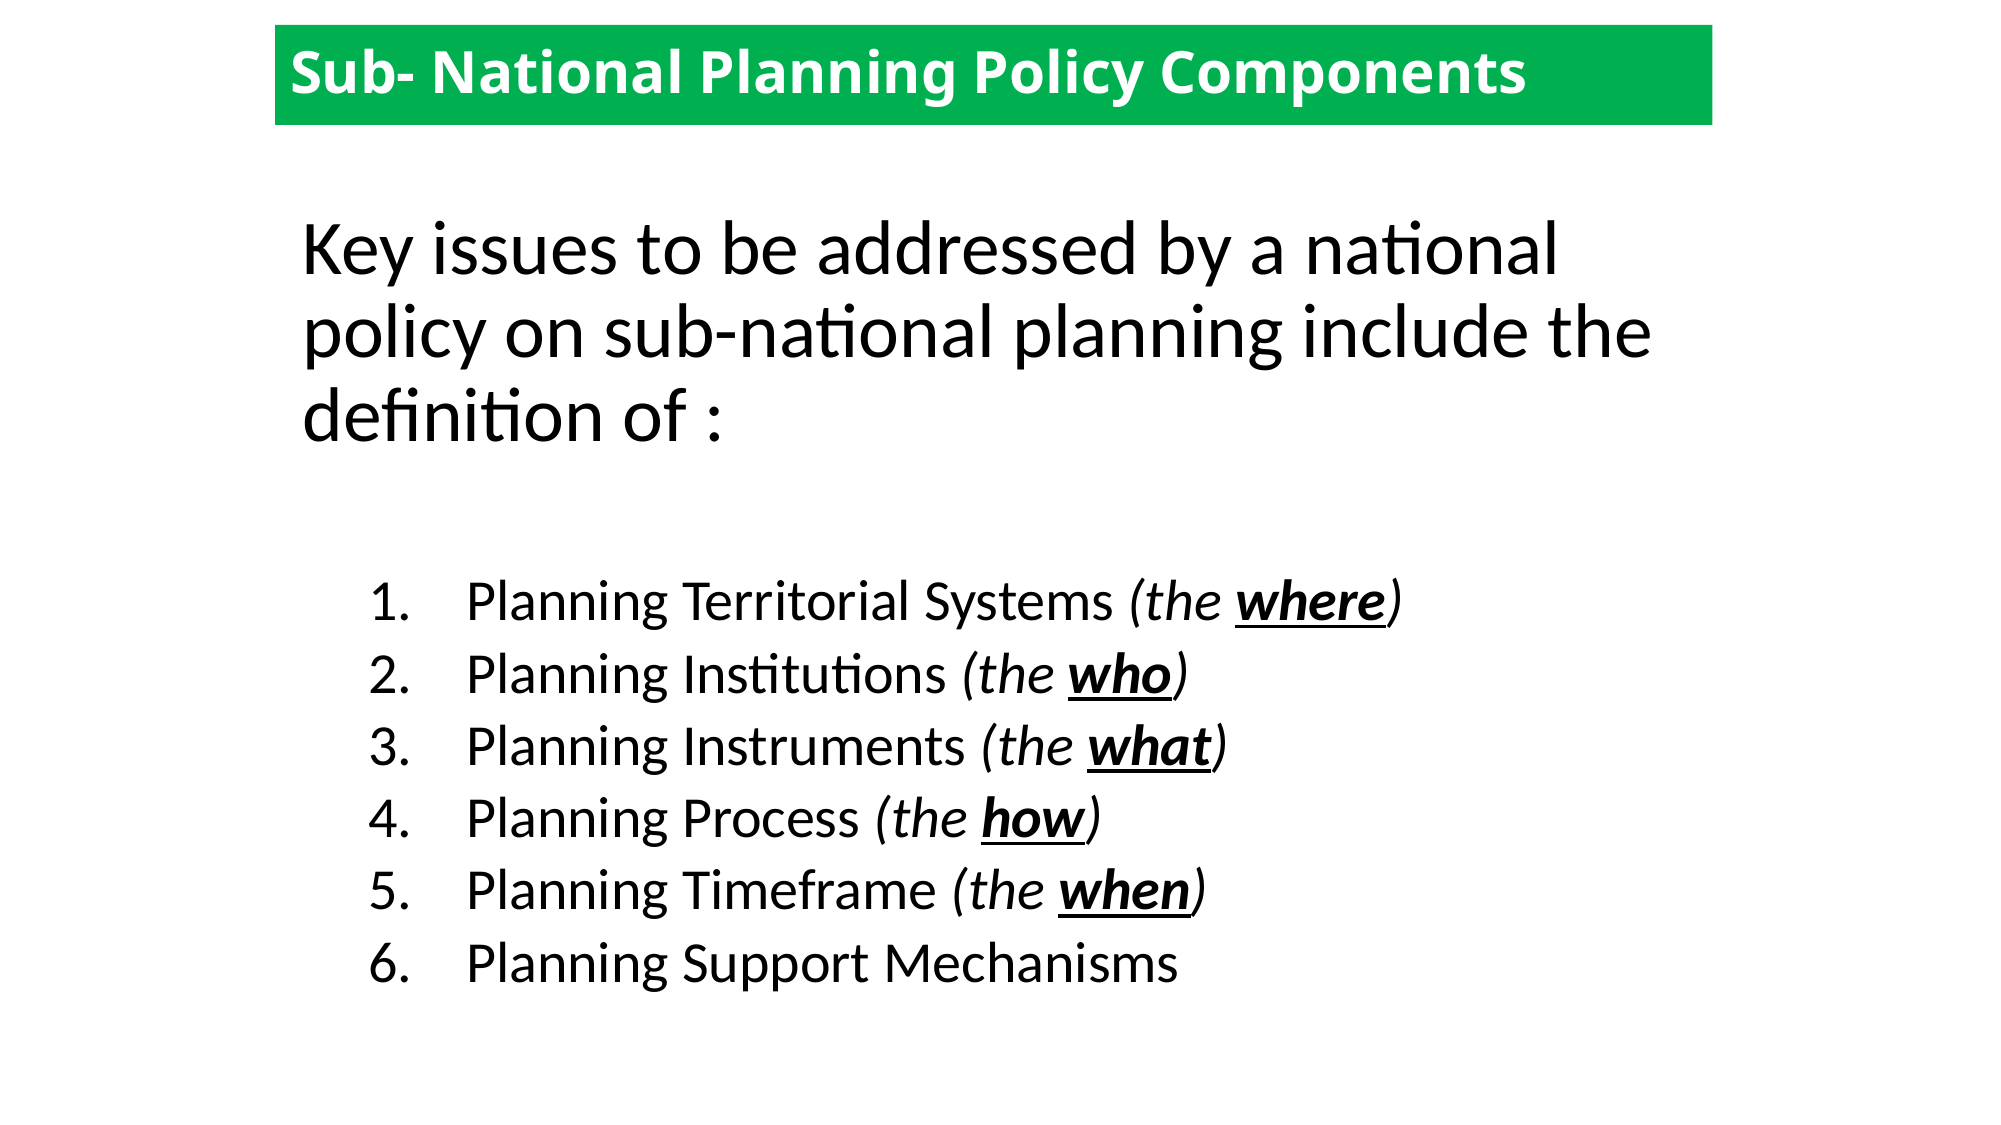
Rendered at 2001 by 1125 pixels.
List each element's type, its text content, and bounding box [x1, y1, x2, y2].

list Key issues to be addressed by a national policy on sub-national planning include the definition of : Planning Territorial Systems (the where) Planning Institutions (the who) Planning Instruments (the what) Planning Process (the how) Planning Timeframe (the when) Planning Support Mechanisms [287, 200, 1713, 1005]
title Sub- National Planning Policy Components [275, 24, 1713, 125]
